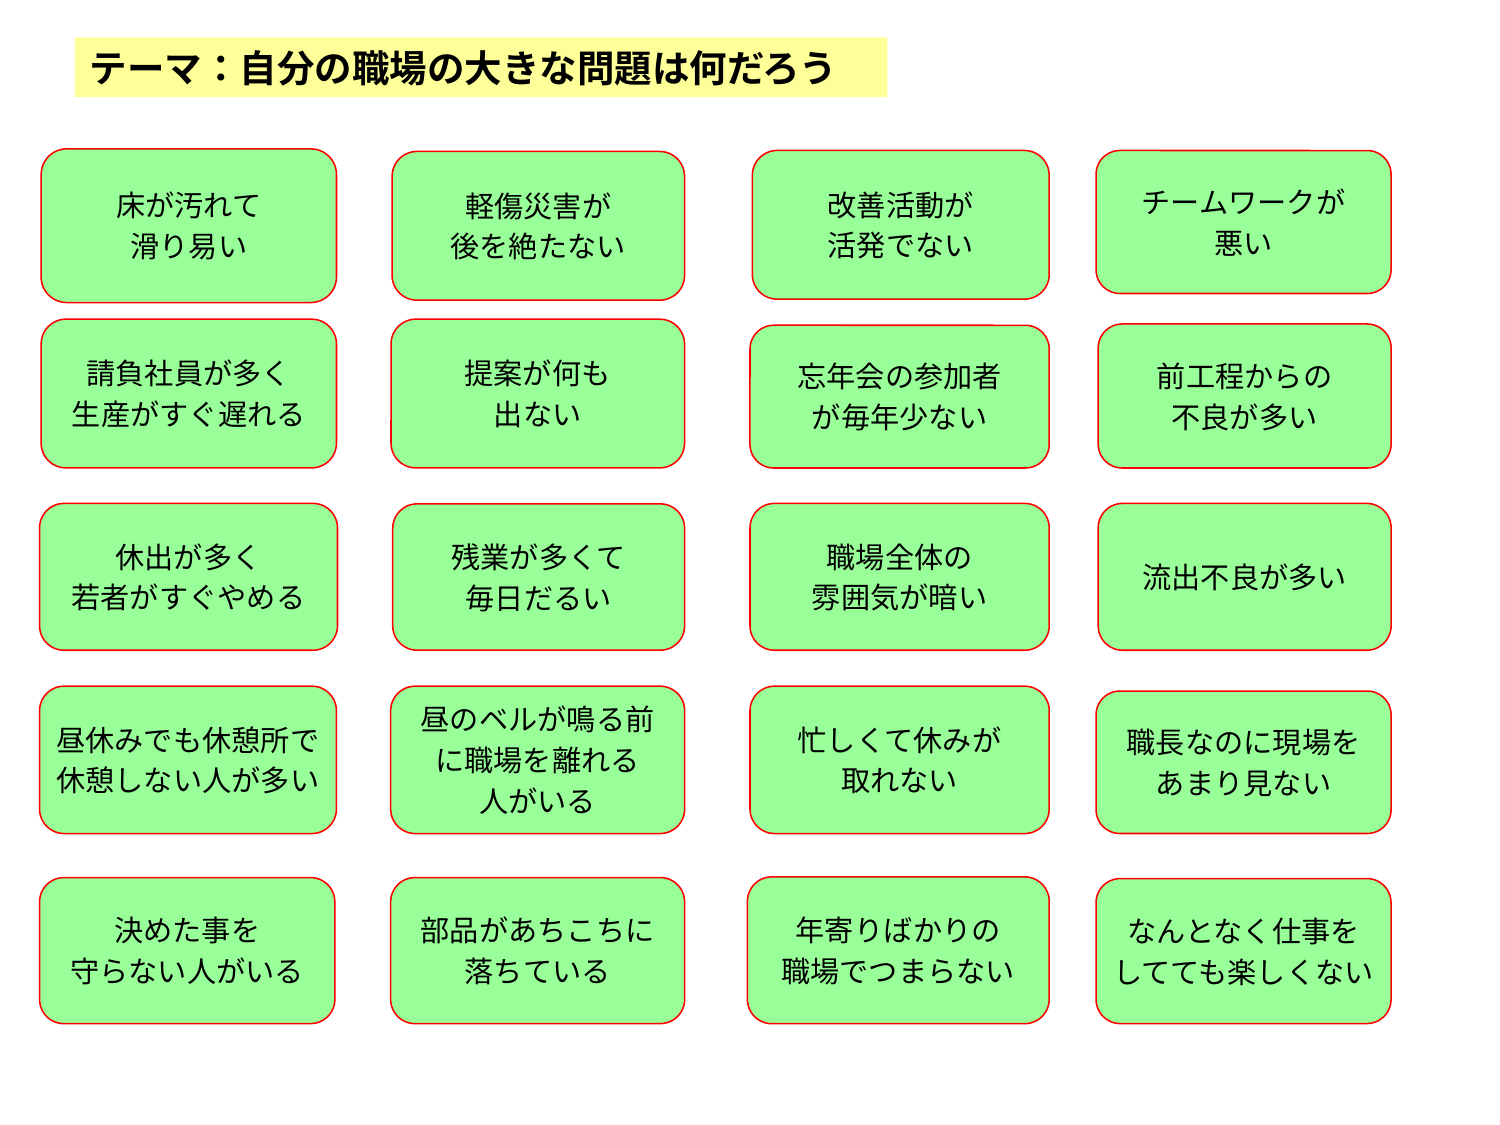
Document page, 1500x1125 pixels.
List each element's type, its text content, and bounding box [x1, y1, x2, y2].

text_box 請負社員が多く 生産がすぐ遅れる [41, 319, 337, 468]
text_box 床が汚れて 滑り易い [41, 148, 337, 303]
text_box 前工程からの 不良が多い [1098, 323, 1392, 469]
text_box 年寄りばかりの 職場でつまらない [747, 876, 1050, 1024]
text_box 忘年会の参加者 が毎年少ない [749, 325, 1050, 469]
text_box 休出が多く 若者がすぐやめる [39, 503, 338, 651]
text_box 職長なのに現場を あまり見ない [1096, 691, 1392, 834]
text_box 職場全体の 雰囲気が暗い [750, 503, 1050, 651]
text_box 流出不良が多い [1098, 503, 1392, 651]
text_box テーマ：自分の職場の大きな問題は何だろう [74, 37, 888, 98]
text_box 部品があちこちに 落ちている [390, 877, 685, 1024]
text_box 決めた事を 守らない人がいる [39, 877, 335, 1024]
text_box 改善活動が 活発でない [752, 150, 1050, 300]
text_box 忙しくて休みが 取れない [750, 686, 1050, 834]
text_box 昼休みでも休憩所で 休憩しない人が多い [39, 686, 337, 834]
text_box 提案が何も 出ない [391, 319, 685, 468]
text_box 残業が多くて 毎日だるい [392, 503, 685, 651]
text_box 昼のベルが鳴る前 に職場を離れる 人がいる [390, 686, 685, 834]
text_box なんとなく仕事を してても楽しくない [1096, 878, 1392, 1024]
text_box 軽傷災害が 後を絶たない [392, 151, 685, 301]
text_box チームワークが 悪い [1096, 150, 1392, 294]
